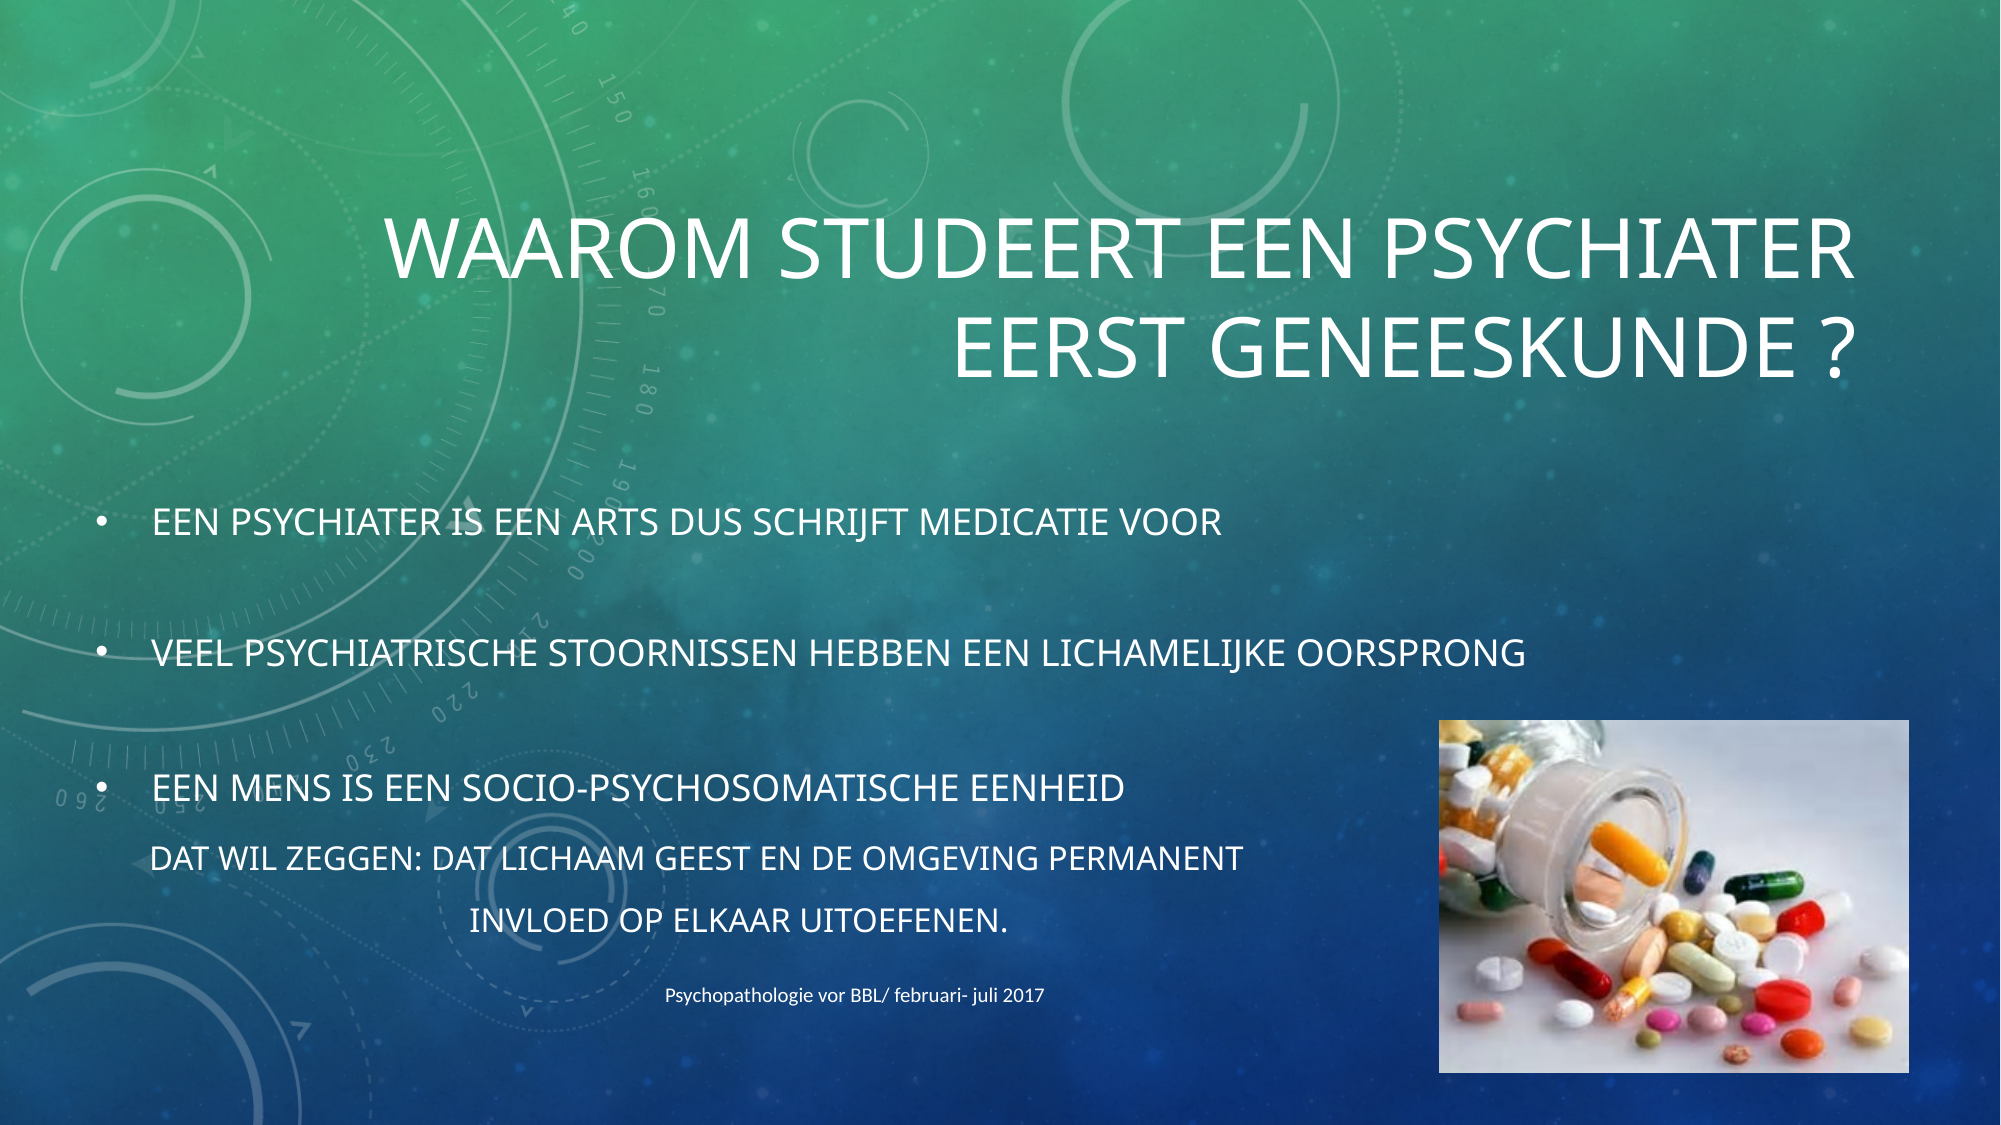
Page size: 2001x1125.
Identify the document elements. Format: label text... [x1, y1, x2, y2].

subtitle Een psychiater is een arts dus schrijft medicatie voor Veel psychiatrische stoornissen hebben een lichamelijke oorsprong Een mens is een socio-psychosomatische eenheid dat wil zeggen: dat lichaam geest en de omgeving permanent invloed op elkaar uitoefenen. [80, 491, 1831, 950]
title Waarom studeert een psychiater eerst geneeskunde ? [245, 56, 1872, 403]
footer Psychopathologie vor BBL/ februari- juli 2017 [650, 963, 1433, 1025]
picture [0, 0, 2001, 1125]
